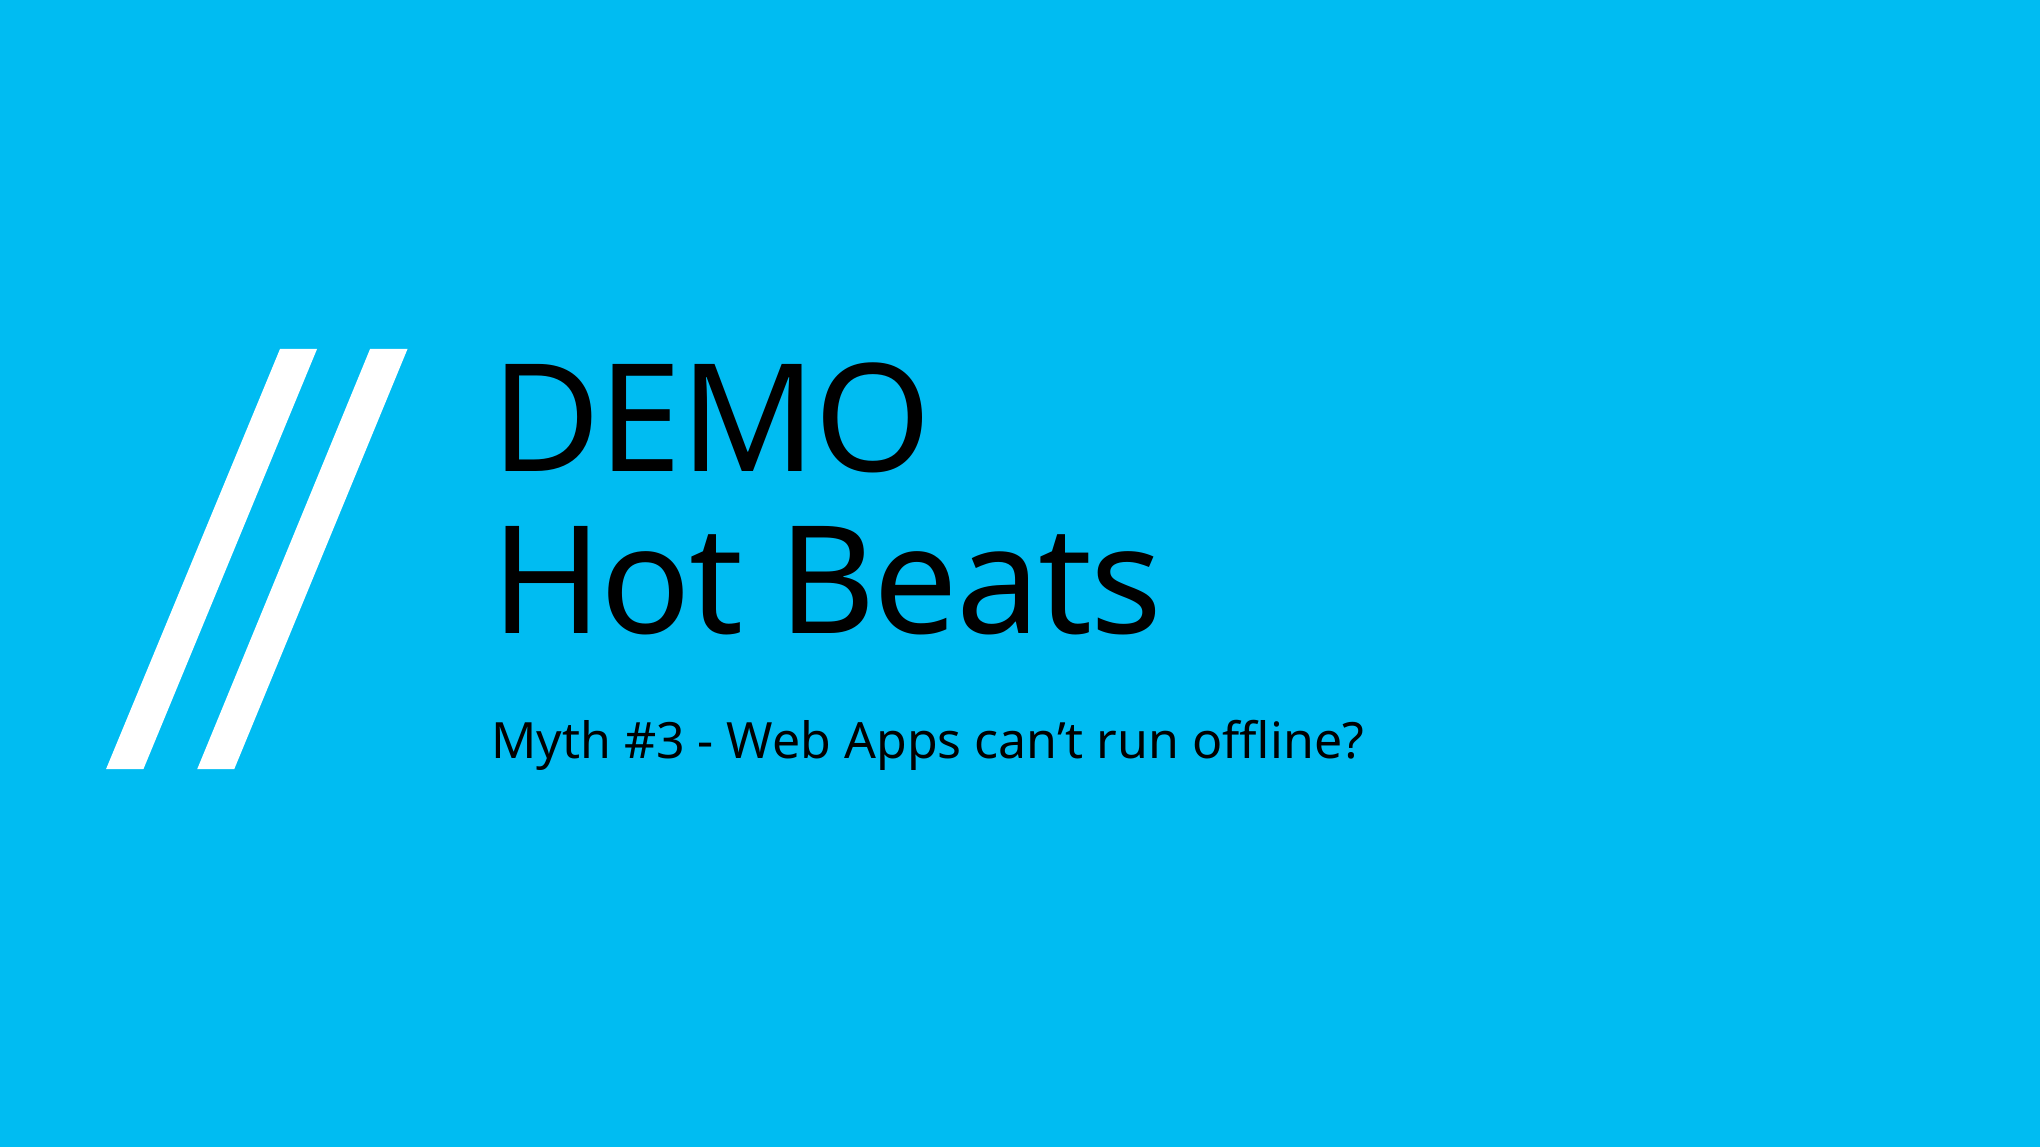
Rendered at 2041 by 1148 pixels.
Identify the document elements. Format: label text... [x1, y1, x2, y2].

title DEMO Hot Beats [467, 326, 1725, 699]
list Myth #3 - Web Apps can’t run offline? [467, 699, 2041, 1000]
